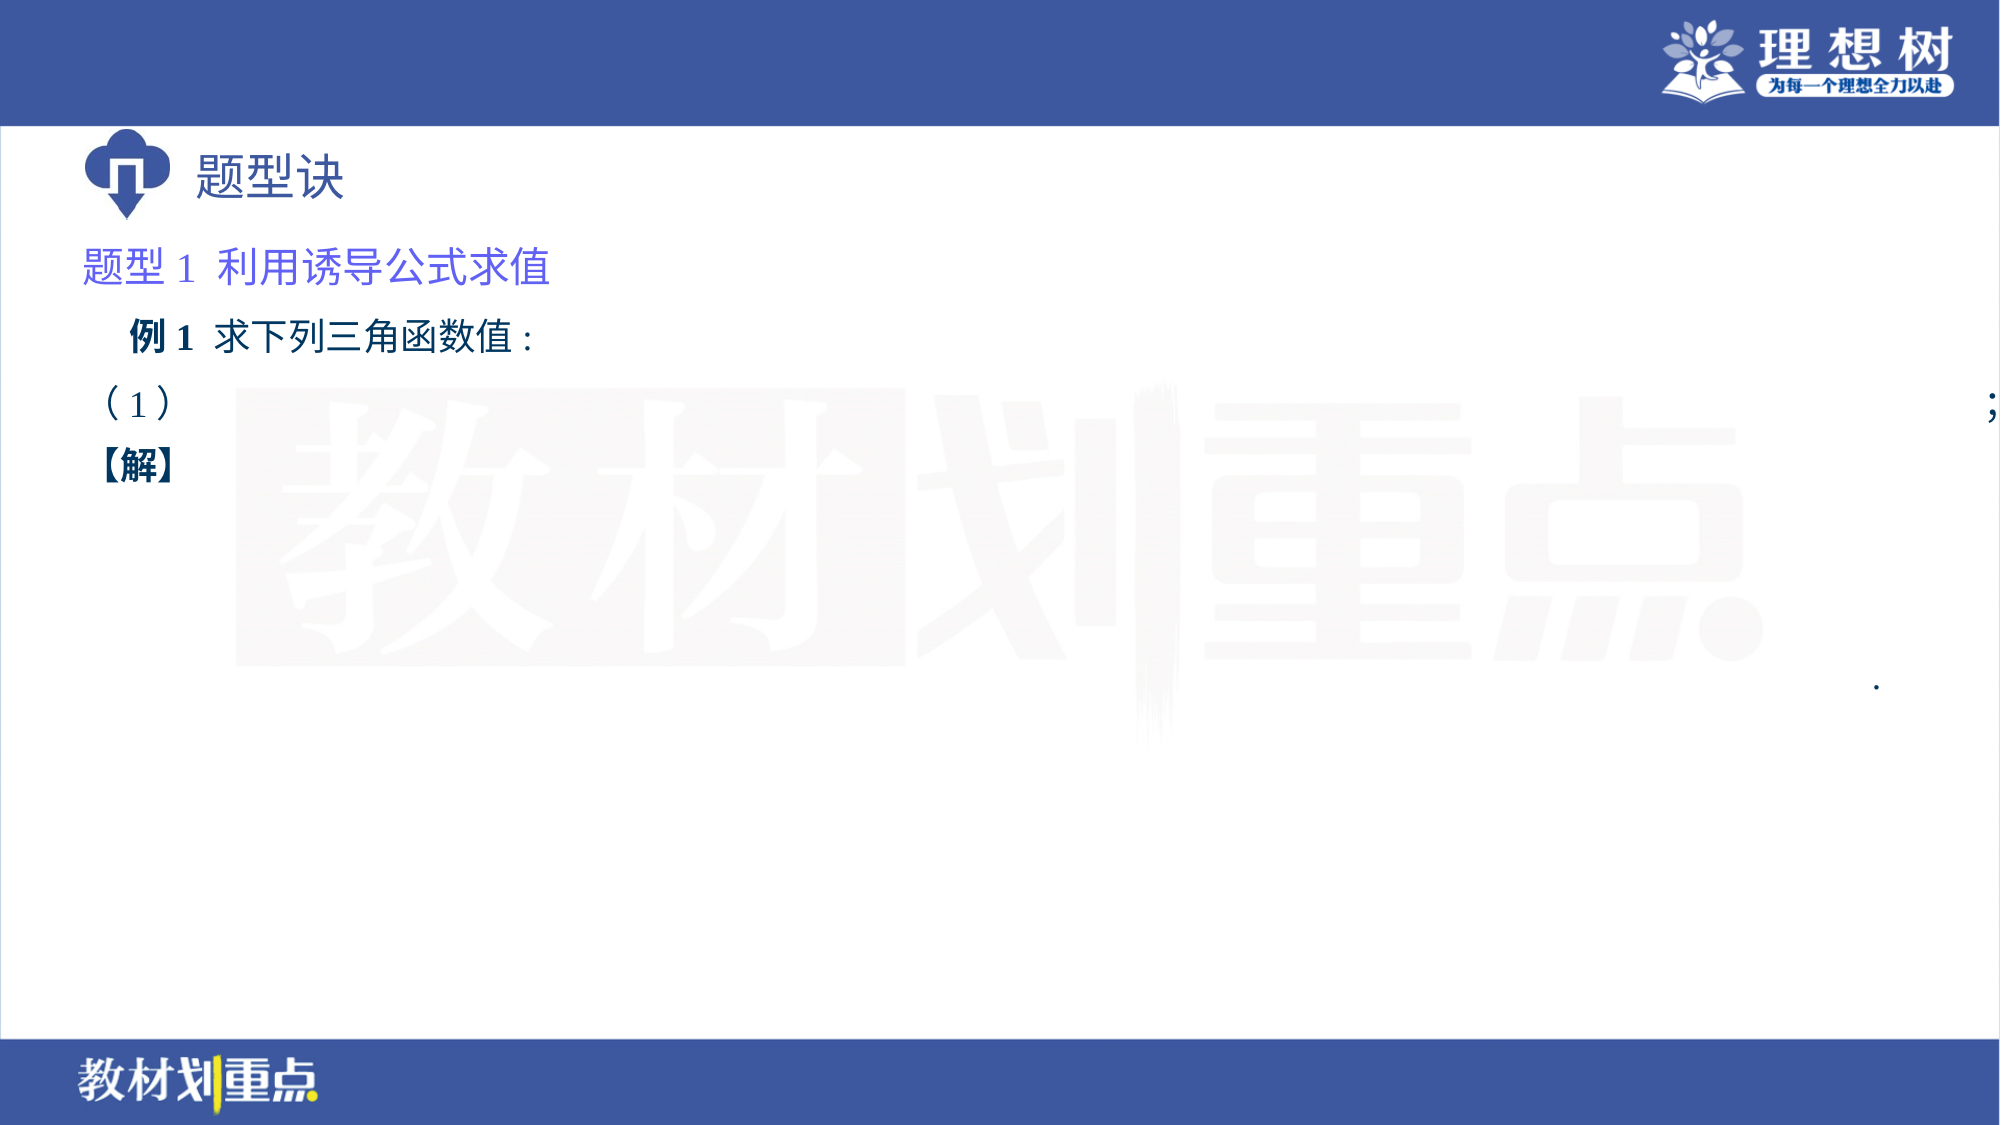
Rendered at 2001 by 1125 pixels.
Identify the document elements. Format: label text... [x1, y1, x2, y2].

text_box 题型1 利用诱导公式求值 [82, 220, 1817, 291]
text_box 例1 求下列三角函数值: [82, 291, 1817, 351]
text_box 题型诀 [194, 132, 491, 219]
picture [0, 0, 2000, 1125]
